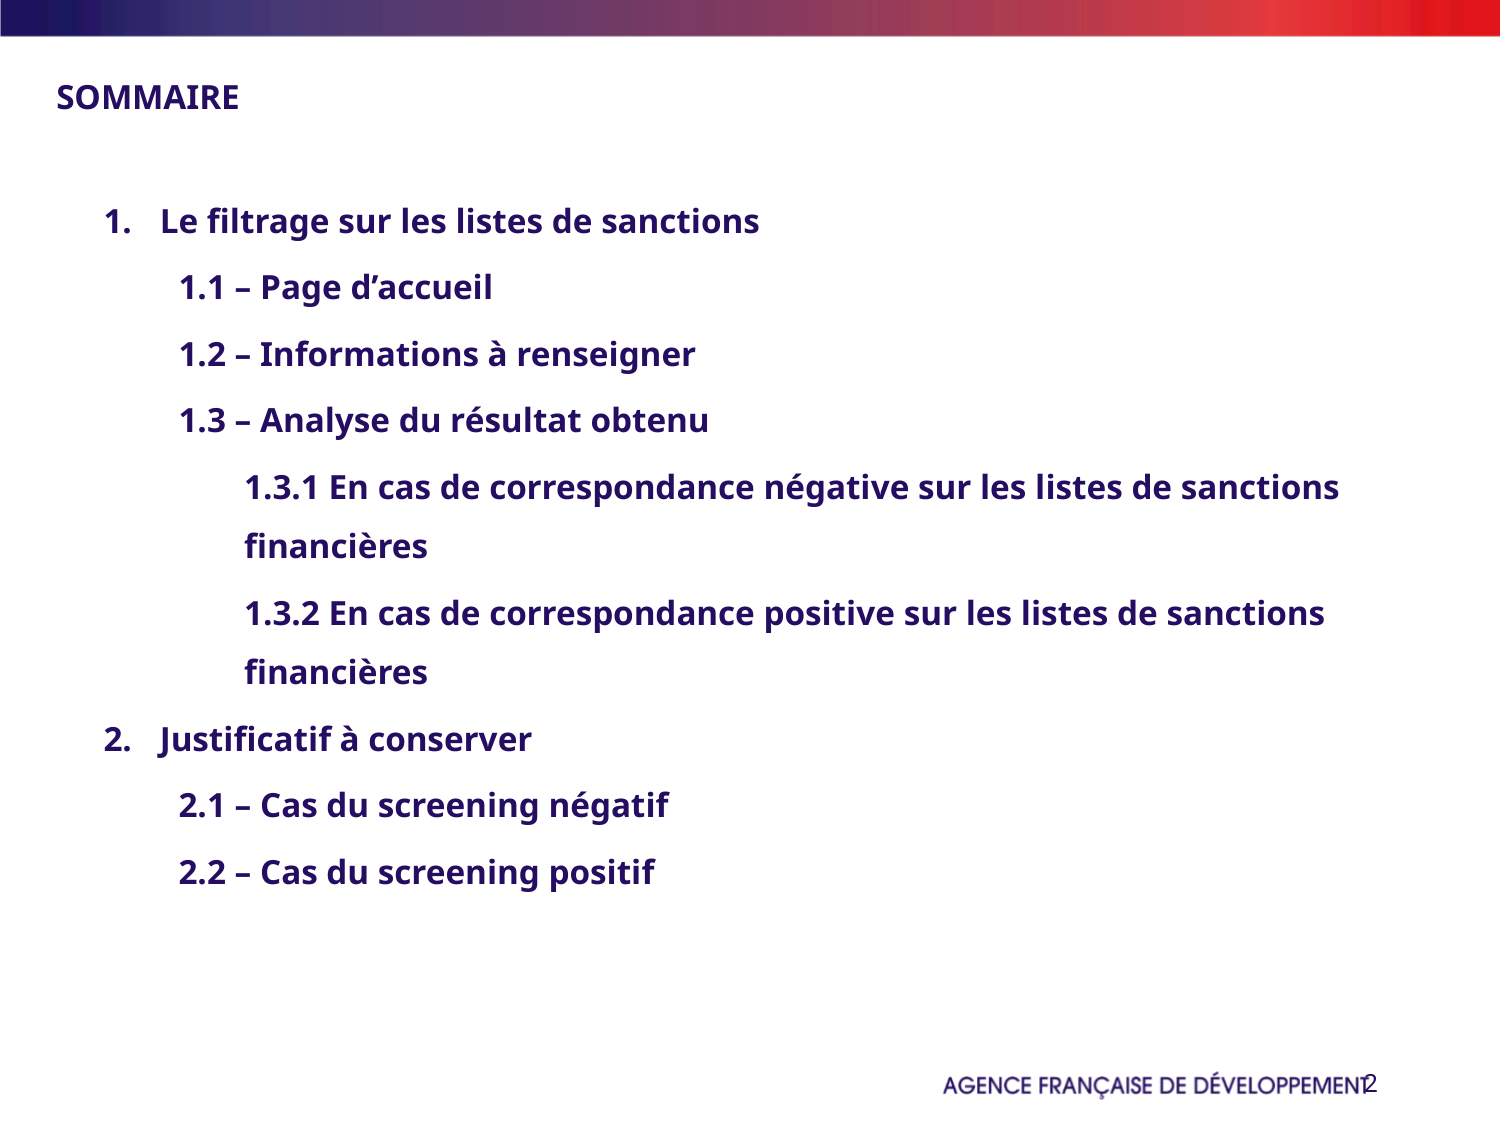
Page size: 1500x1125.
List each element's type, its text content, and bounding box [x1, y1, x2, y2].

picture [0, 0, 1500, 46]
title SOMMAIRE [41, 68, 1424, 124]
list Le filtrage sur les listes de sanctions 1.1 – Page d’accueil 1.2 – Informations à renseigner 1.3 – Analyse du résultat obtenu 1.3.1 En cas de correspondance négative sur les listes de sanctions financières 1.3.2 En cas de correspondance positive sur les listes de sanctions financières Justificatif à conserver 2.1 – Cas du screening négatif 2.2 – Cas du screening positif [88, 172, 1436, 965]
picture [927, 1063, 1376, 1106]
